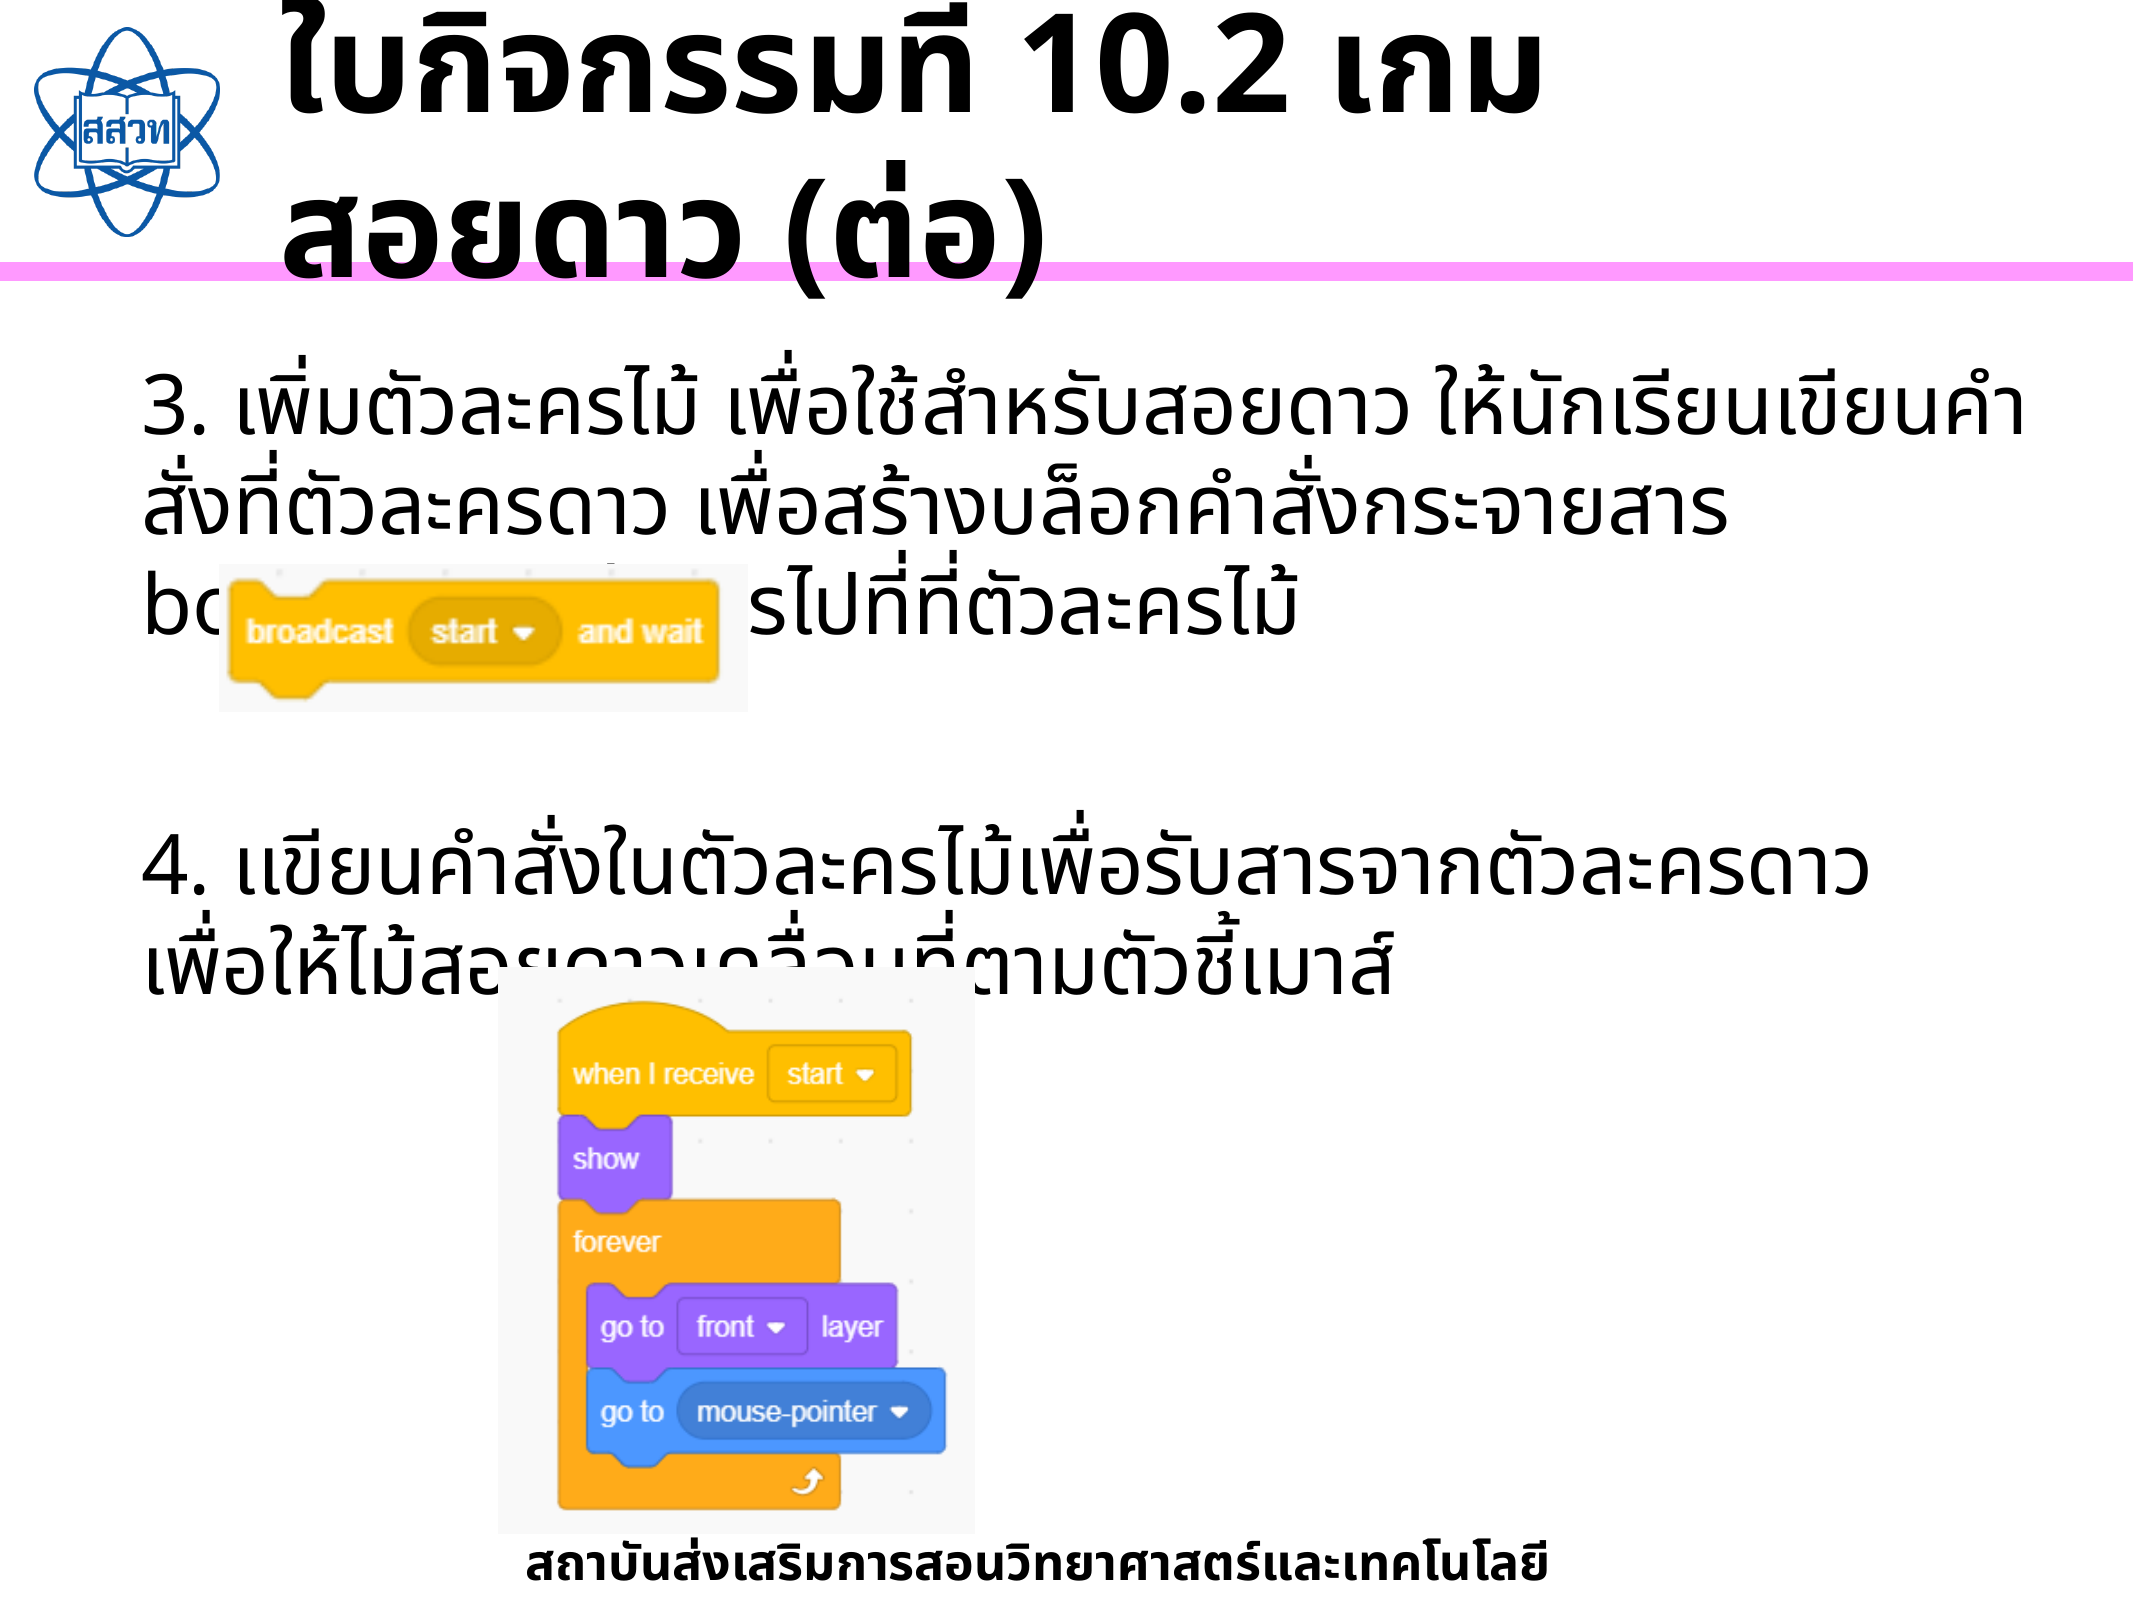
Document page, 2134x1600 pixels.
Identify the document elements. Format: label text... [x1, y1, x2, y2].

text_box ใบกิจกรรมที่ 10.2 เกมสอยดาว (ต่อ) [271, 274, 1939, 314]
text_box 4. เเขียนคำสั่งในตัวละครไม้เพื่อรับสารจากตัวละครดาว เพื่อให้ไม้สอยดาวเคลื่อนที่ตามตัวชี้เมาส์ [126, 804, 2002, 1019]
text_box สถาบันส่งเสริมการสอนวิทยาศาสตร์และเทคโนโลยี [74, 1522, 2002, 1589]
picture [33, 27, 220, 237]
picture [498, 967, 976, 1534]
picture [218, 564, 748, 713]
text_box ใบกิจกรรมที่ 10.2 เกมสอยดาว (ต่อ) [271, 0, 1939, 269]
text_box 3. เพิ่มตัวละครไม้ เพื่อใช้สำหรับสอยดาว ให้นักเรียนเขียนคำสั่งที่ตัวละครดาว เพื่อสร้างบล็อกคำสั่งกระจายสาร boradcast ส่งสารไปที่ที่ตัวละครไม้ [126, 344, 2069, 659]
